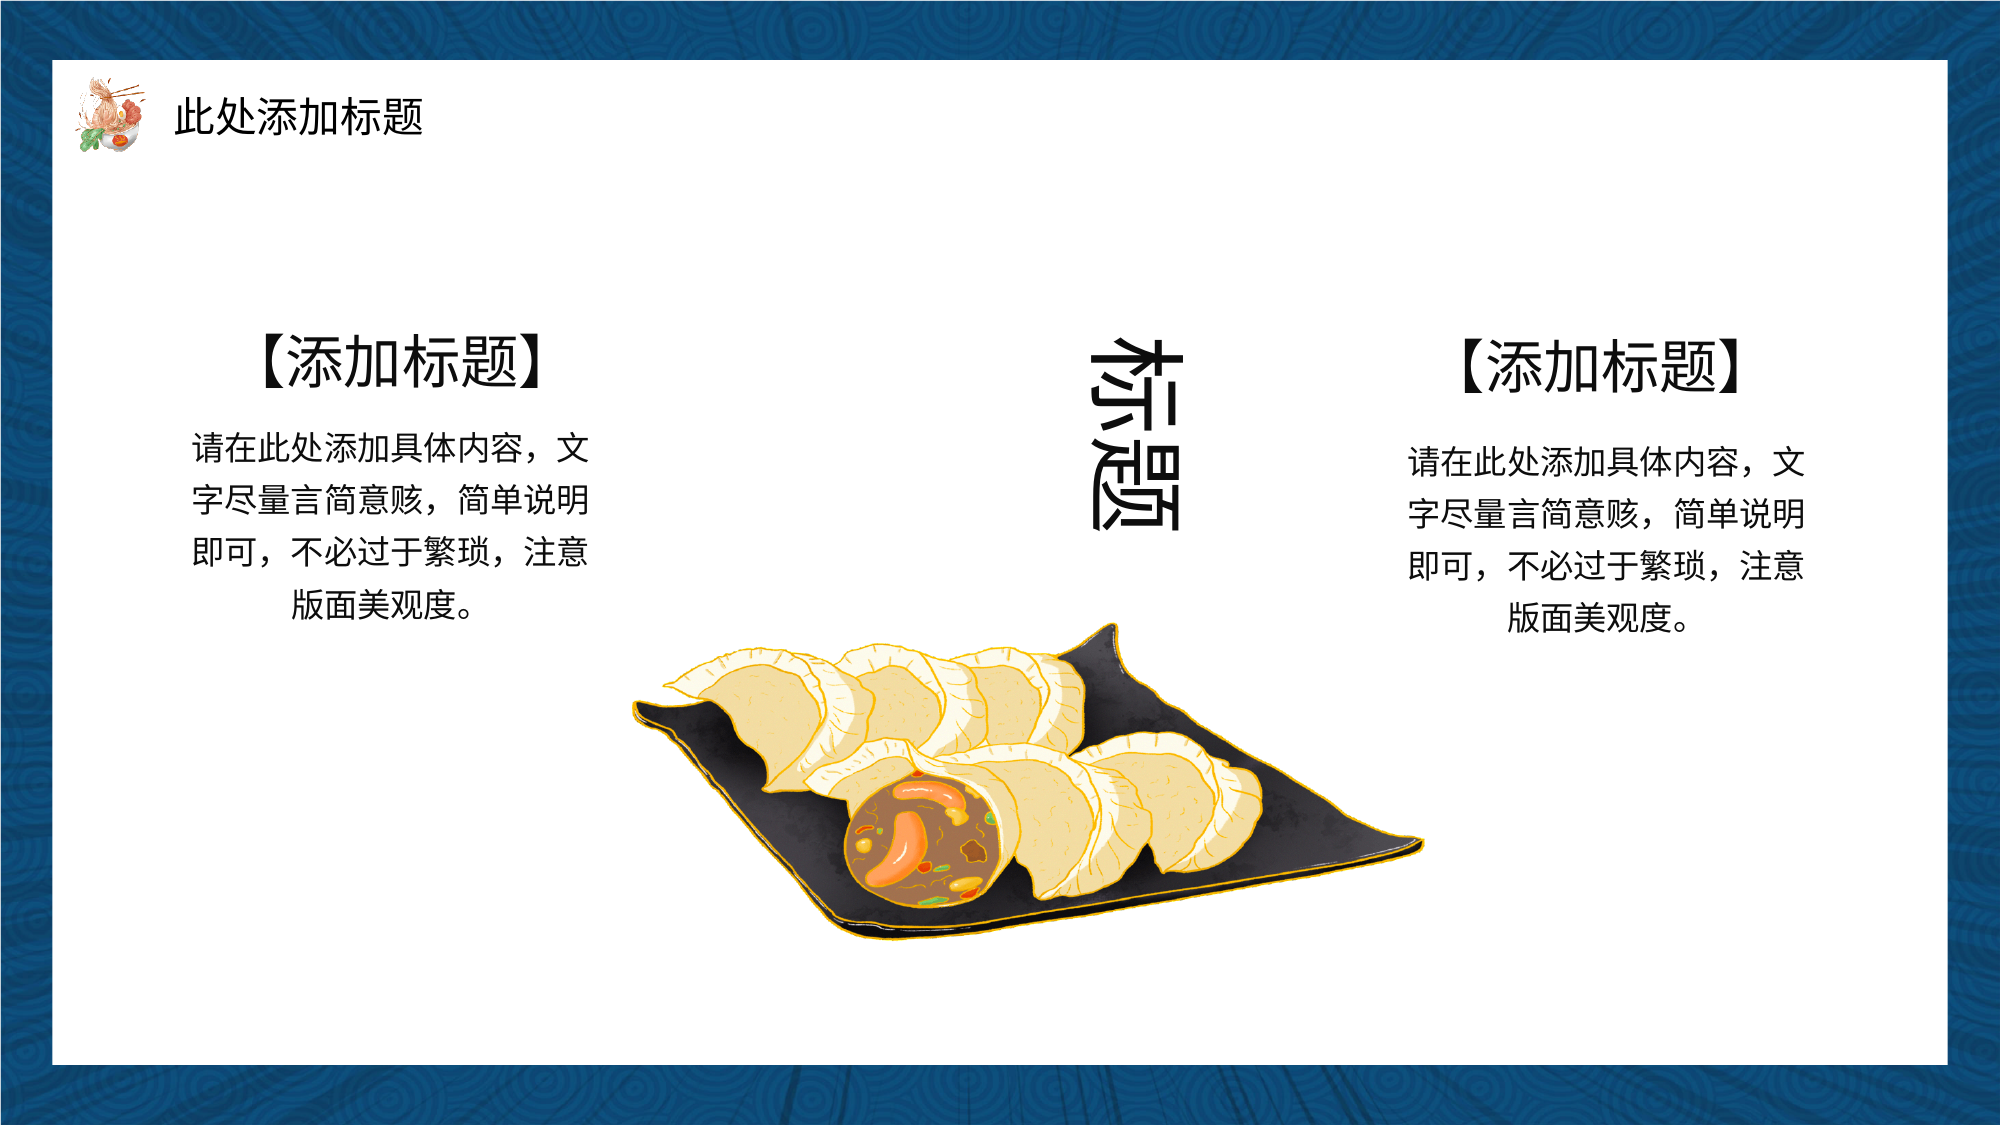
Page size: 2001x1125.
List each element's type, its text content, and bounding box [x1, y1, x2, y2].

text_box 【添加标题】 [197, 318, 607, 403]
text_box 【添加标题】 [1399, 322, 1804, 408]
text_box 请在此处添加具体内容，文字尽量言简意赅，简单说明即可，不必过于繁琐，注意版面美观度。 [1381, 421, 1833, 645]
text_box 标题 [1055, 306, 1207, 466]
text_box 请在此处添加具体内容，文字尽量言简意赅，简单说明即可，不必过于繁琐，注意版面美观度。 [173, 408, 609, 632]
text_box 此处添加标题 [173, 91, 465, 142]
picture [3, 2, 2000, 1125]
